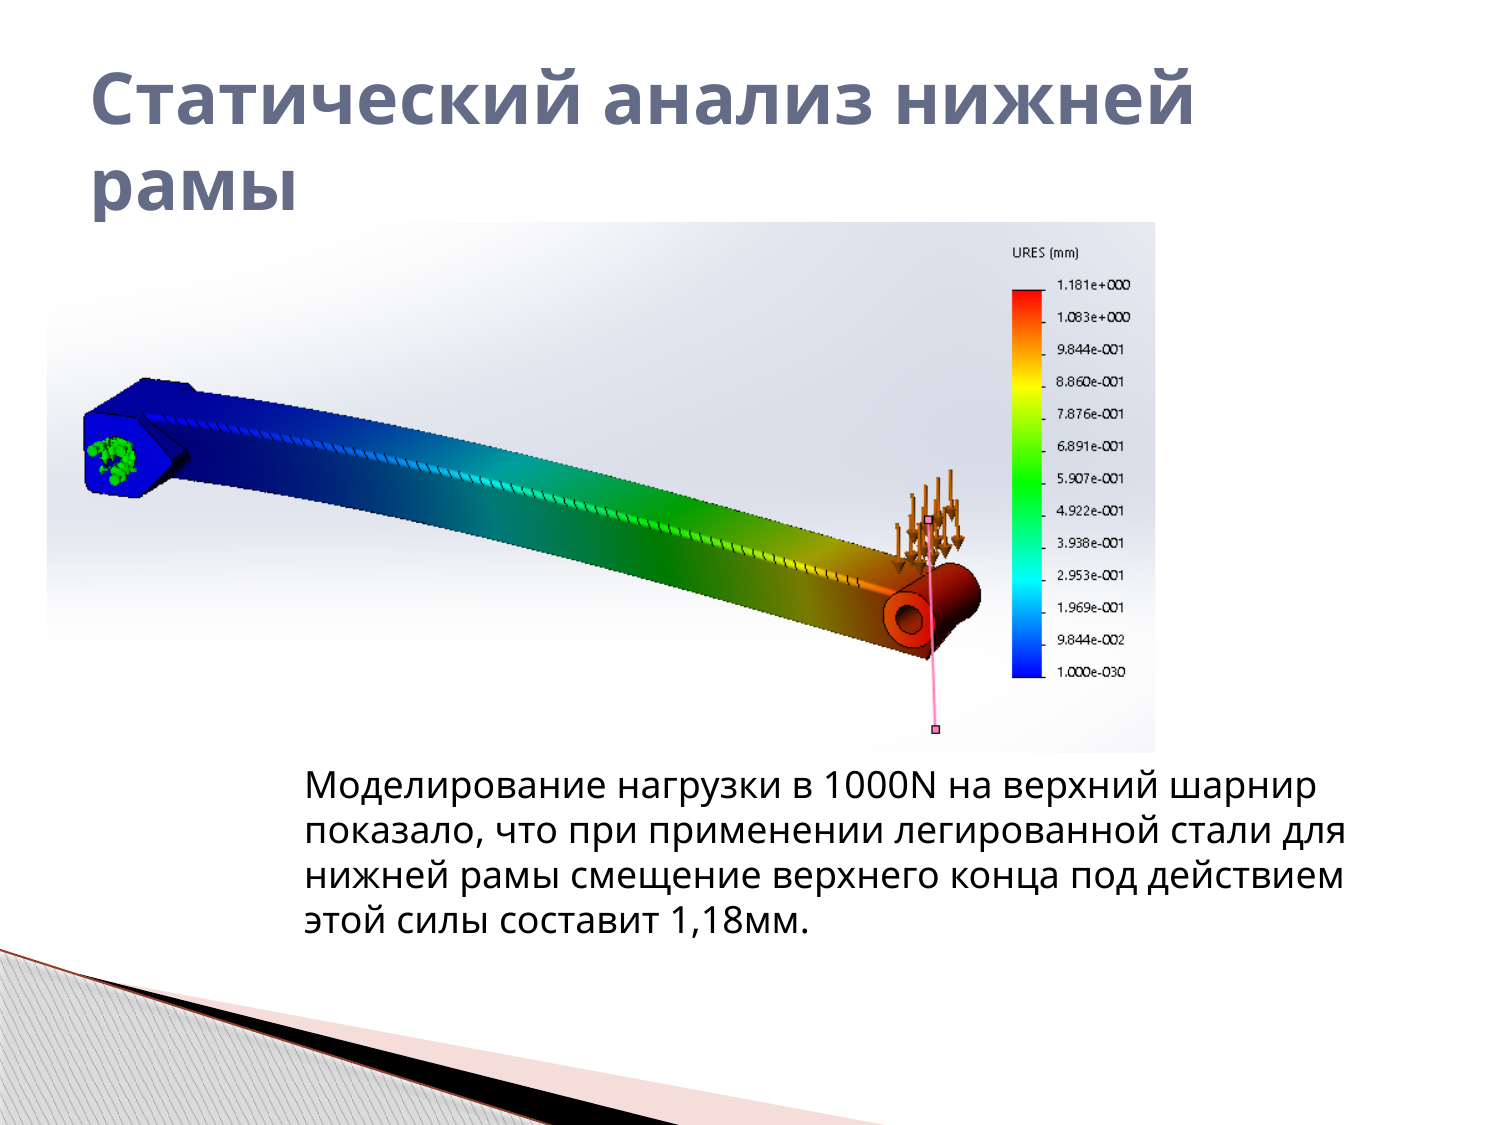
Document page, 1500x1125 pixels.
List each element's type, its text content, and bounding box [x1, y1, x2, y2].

picture [46, 222, 1156, 753]
title Статический анализ нижней рамы [75, 45, 1425, 233]
list Моделирование нагрузки в 1000N на верхний шарнир показало, что при применении легированной стали для нижней рамы смещение верхнего конца под действием этой силы составит 1,18мм. [289, 753, 1447, 1024]
